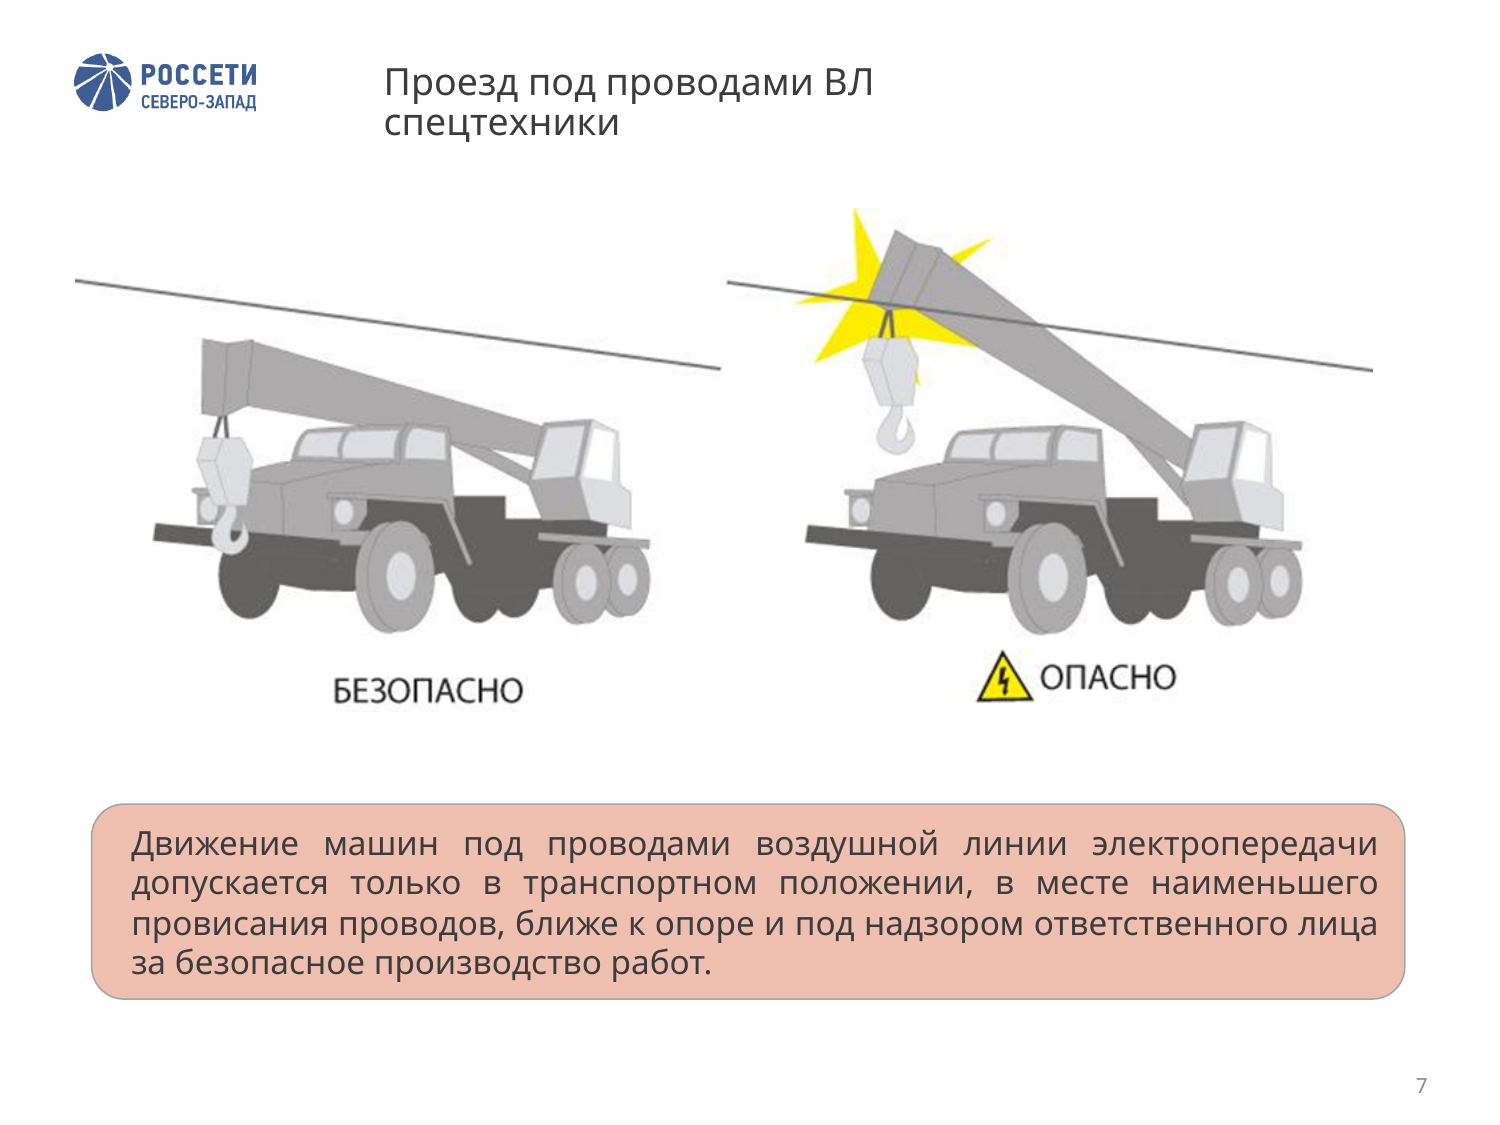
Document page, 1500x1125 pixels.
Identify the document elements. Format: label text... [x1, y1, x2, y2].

text_box Движение машин под проводами воздушной линии электропередачи допускается только в транспортном положении, в месте наименьшего провисания проводов, ближе к опоре и под надзором ответственного лица за безопасное производство работ. [89, 801, 1407, 1002]
text_box Проезд под проводами ВЛ спецтехники [383, 62, 1117, 114]
picture [75, 207, 1373, 712]
picture [74, 34, 256, 131]
